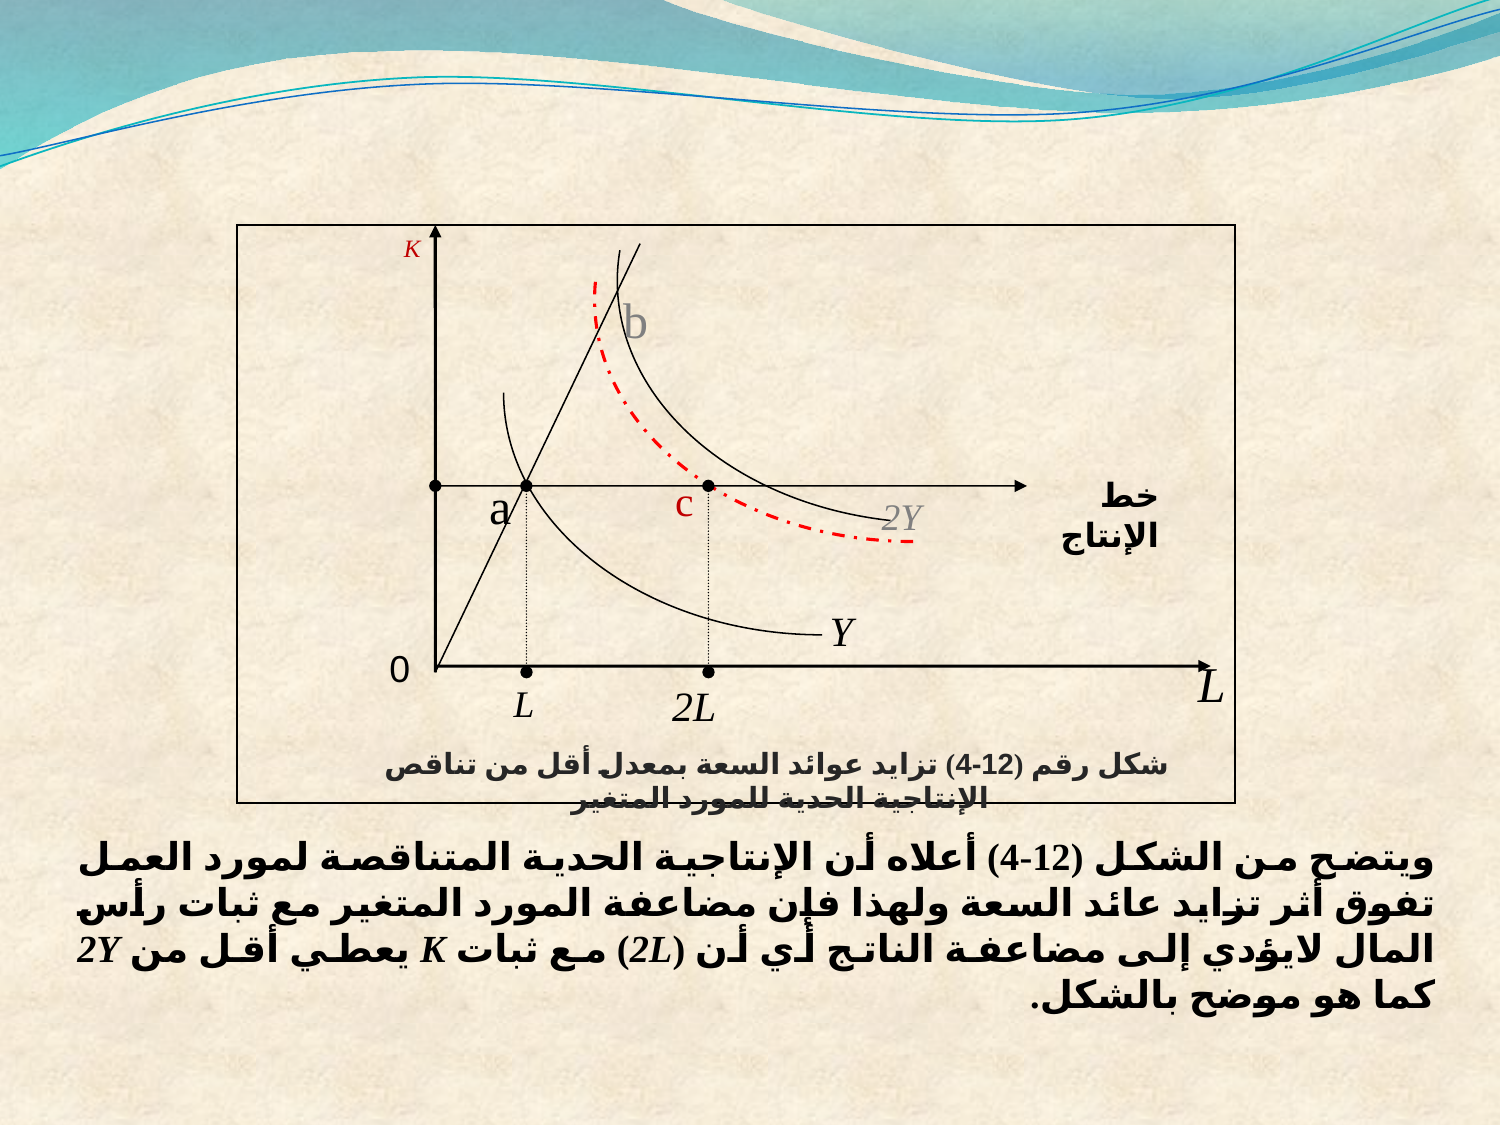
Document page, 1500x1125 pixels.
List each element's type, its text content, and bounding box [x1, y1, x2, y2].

list ويتضح من الشكل (12-4) أعلاه أن الإنتاجية الحدية المتناقصة لمورد العمل تفوق أثر تزايد عائد السعة ولهذا فإن مضاعفة المورد المتغير مع ثبات رأس المال لايؤدي إلى مضاعفة الناتج أي أن (2L) مع ثبات K يعطي أقل من 2Y كما هو موضح بالشكل. [62, 825, 1450, 1025]
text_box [237, 224, 1241, 817]
